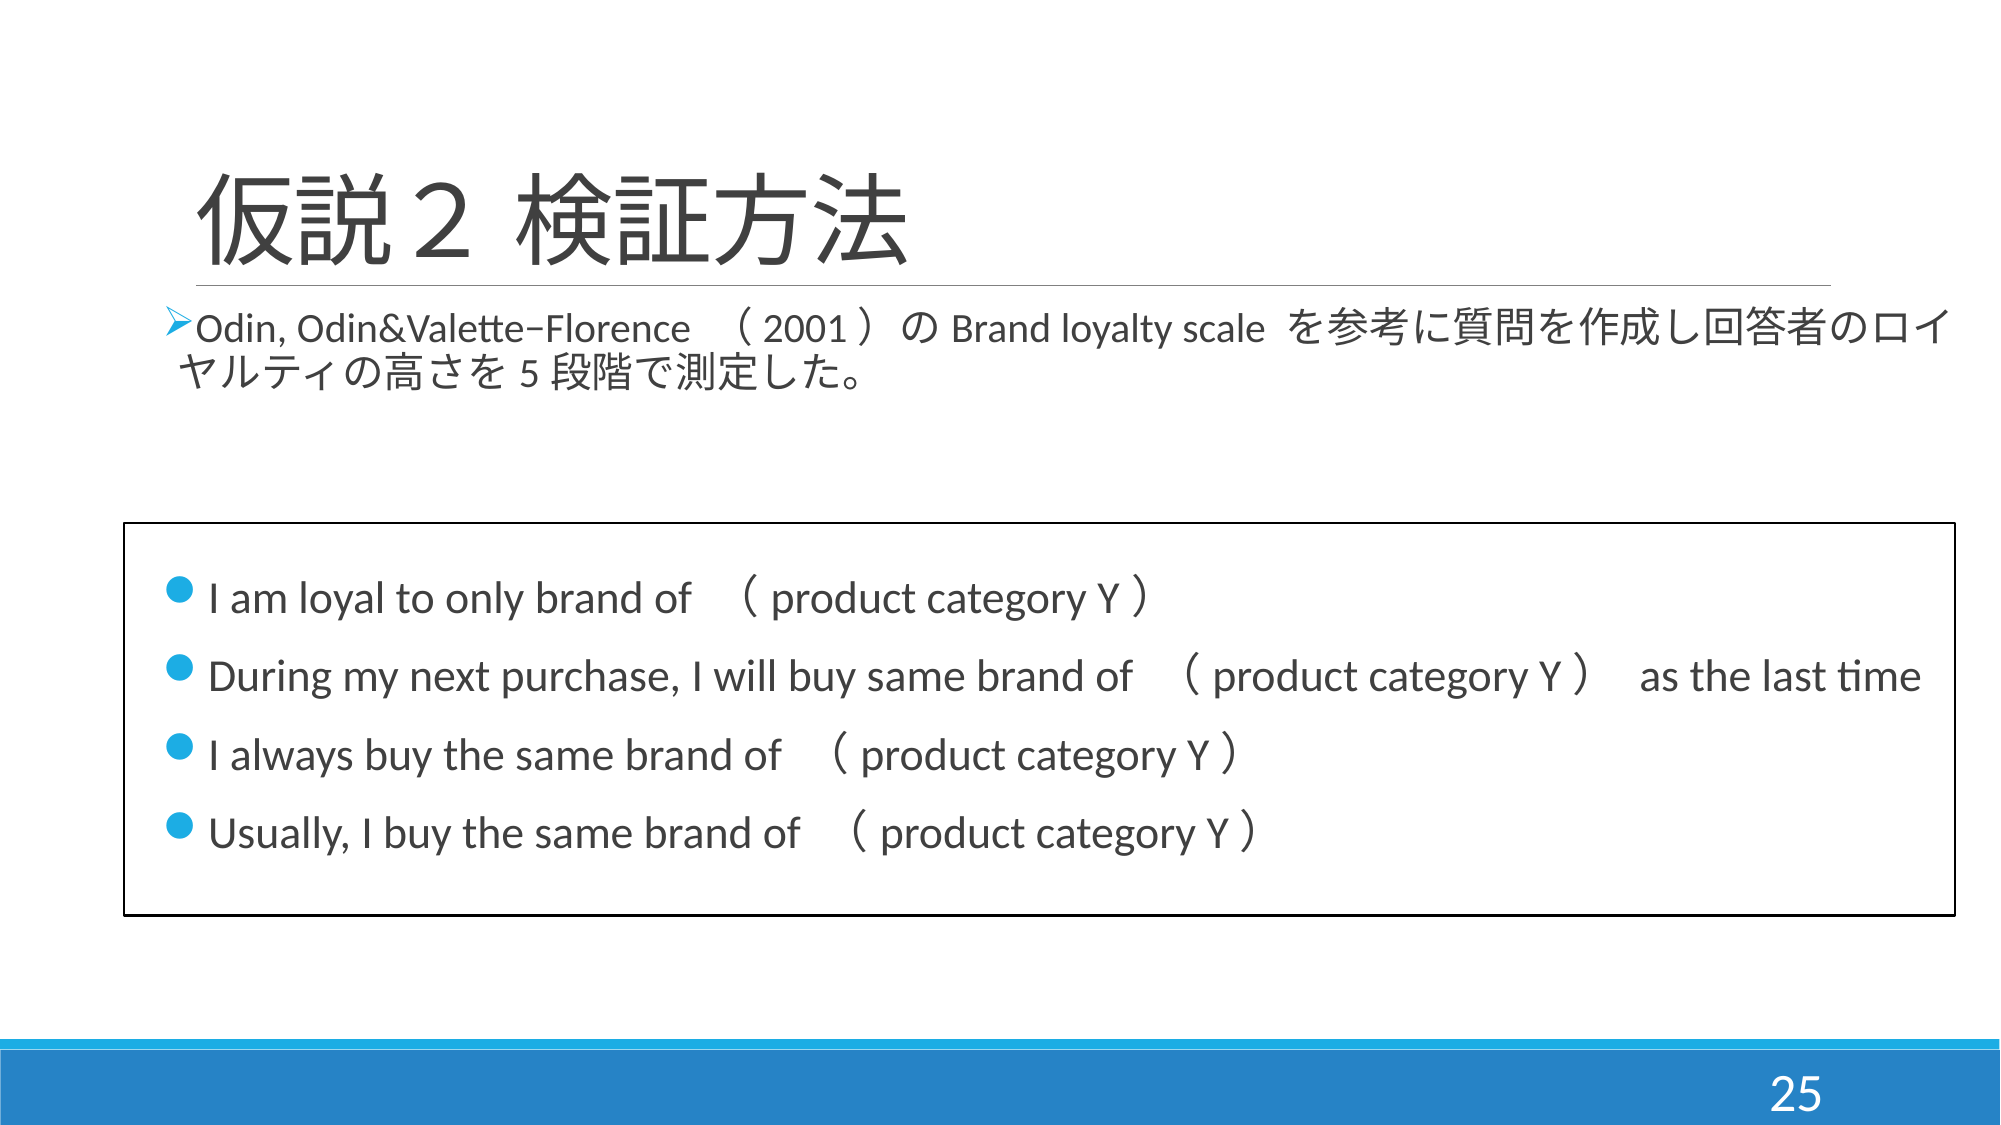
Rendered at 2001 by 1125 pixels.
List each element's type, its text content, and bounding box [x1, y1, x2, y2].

slide_number 25 [1624, 1059, 1840, 1120]
text_box [123, 522, 162, 917]
title 仮説２ 検証方法 [180, 47, 1830, 285]
list Odin, Odin&Valette−Florence （2001）のBrand loyalty scale を参考に質問を作成し回答者のロイヤルティの高さを5段階で測定した。 I am loyal to only brand of （product category Y） During my next purchase, I will buy same brand of （product category Y） as the last time I always buy the same brand of （product category Y） Usually, I buy the same brand of （product category Y） [162, 298, 1955, 959]
